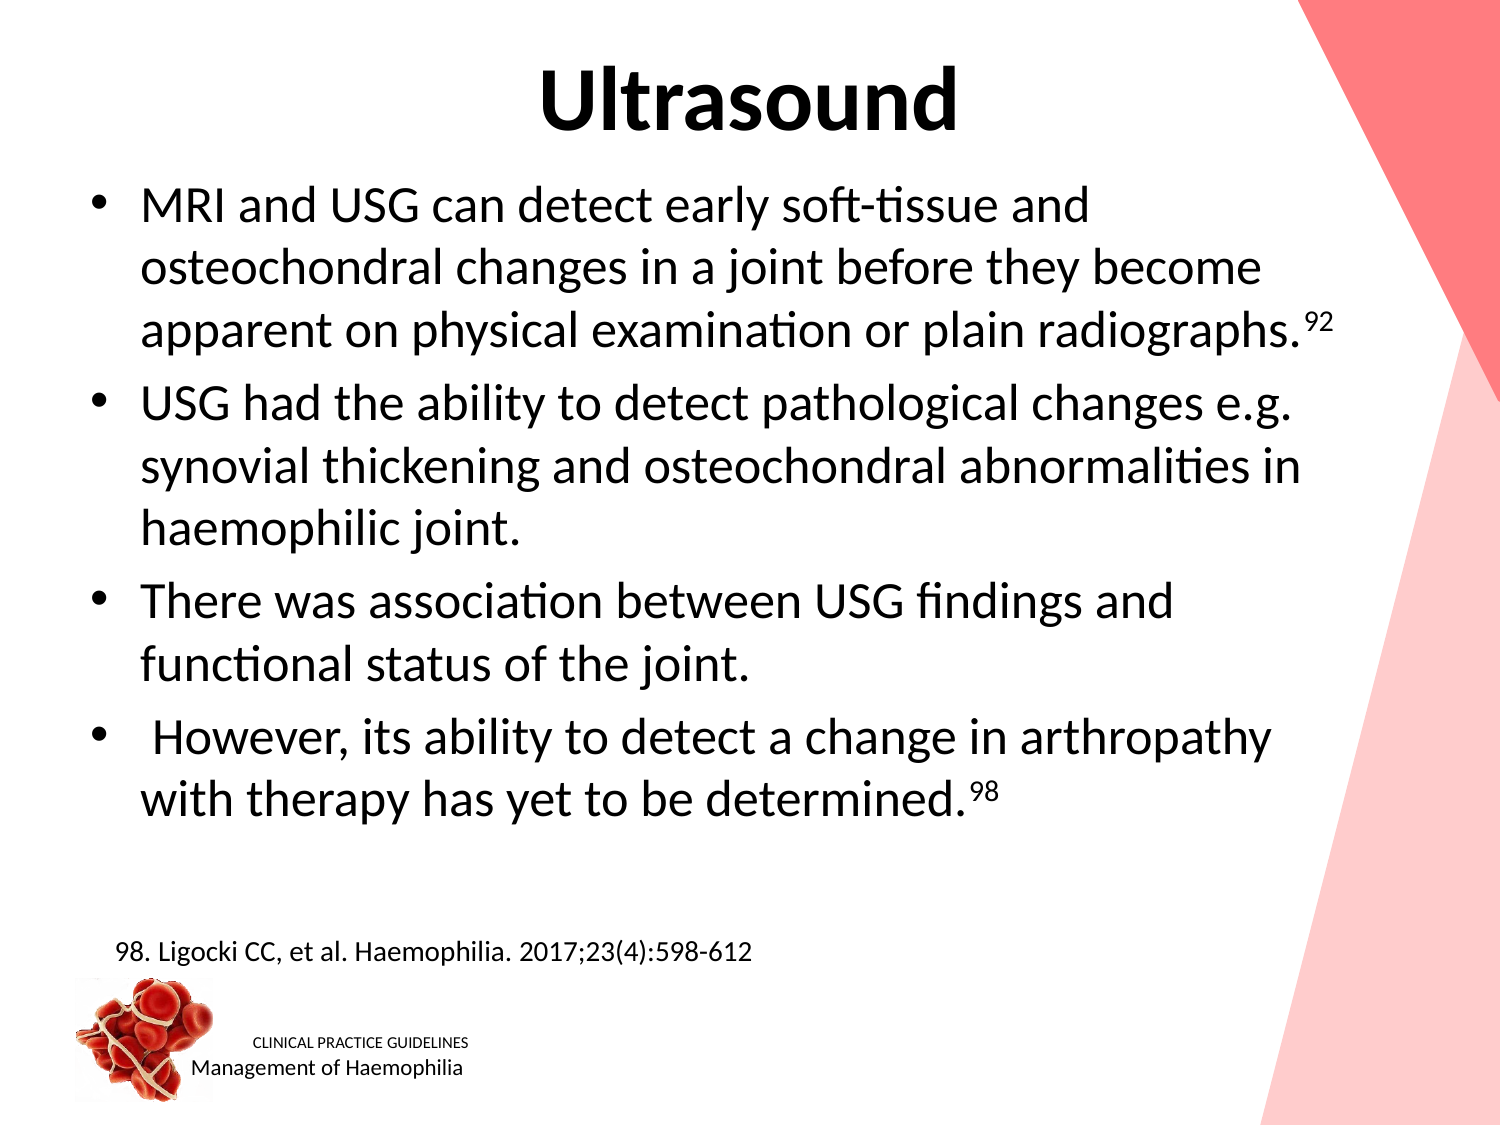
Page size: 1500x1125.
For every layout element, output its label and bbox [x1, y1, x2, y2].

text_box [74, 0, 1500, 1125]
